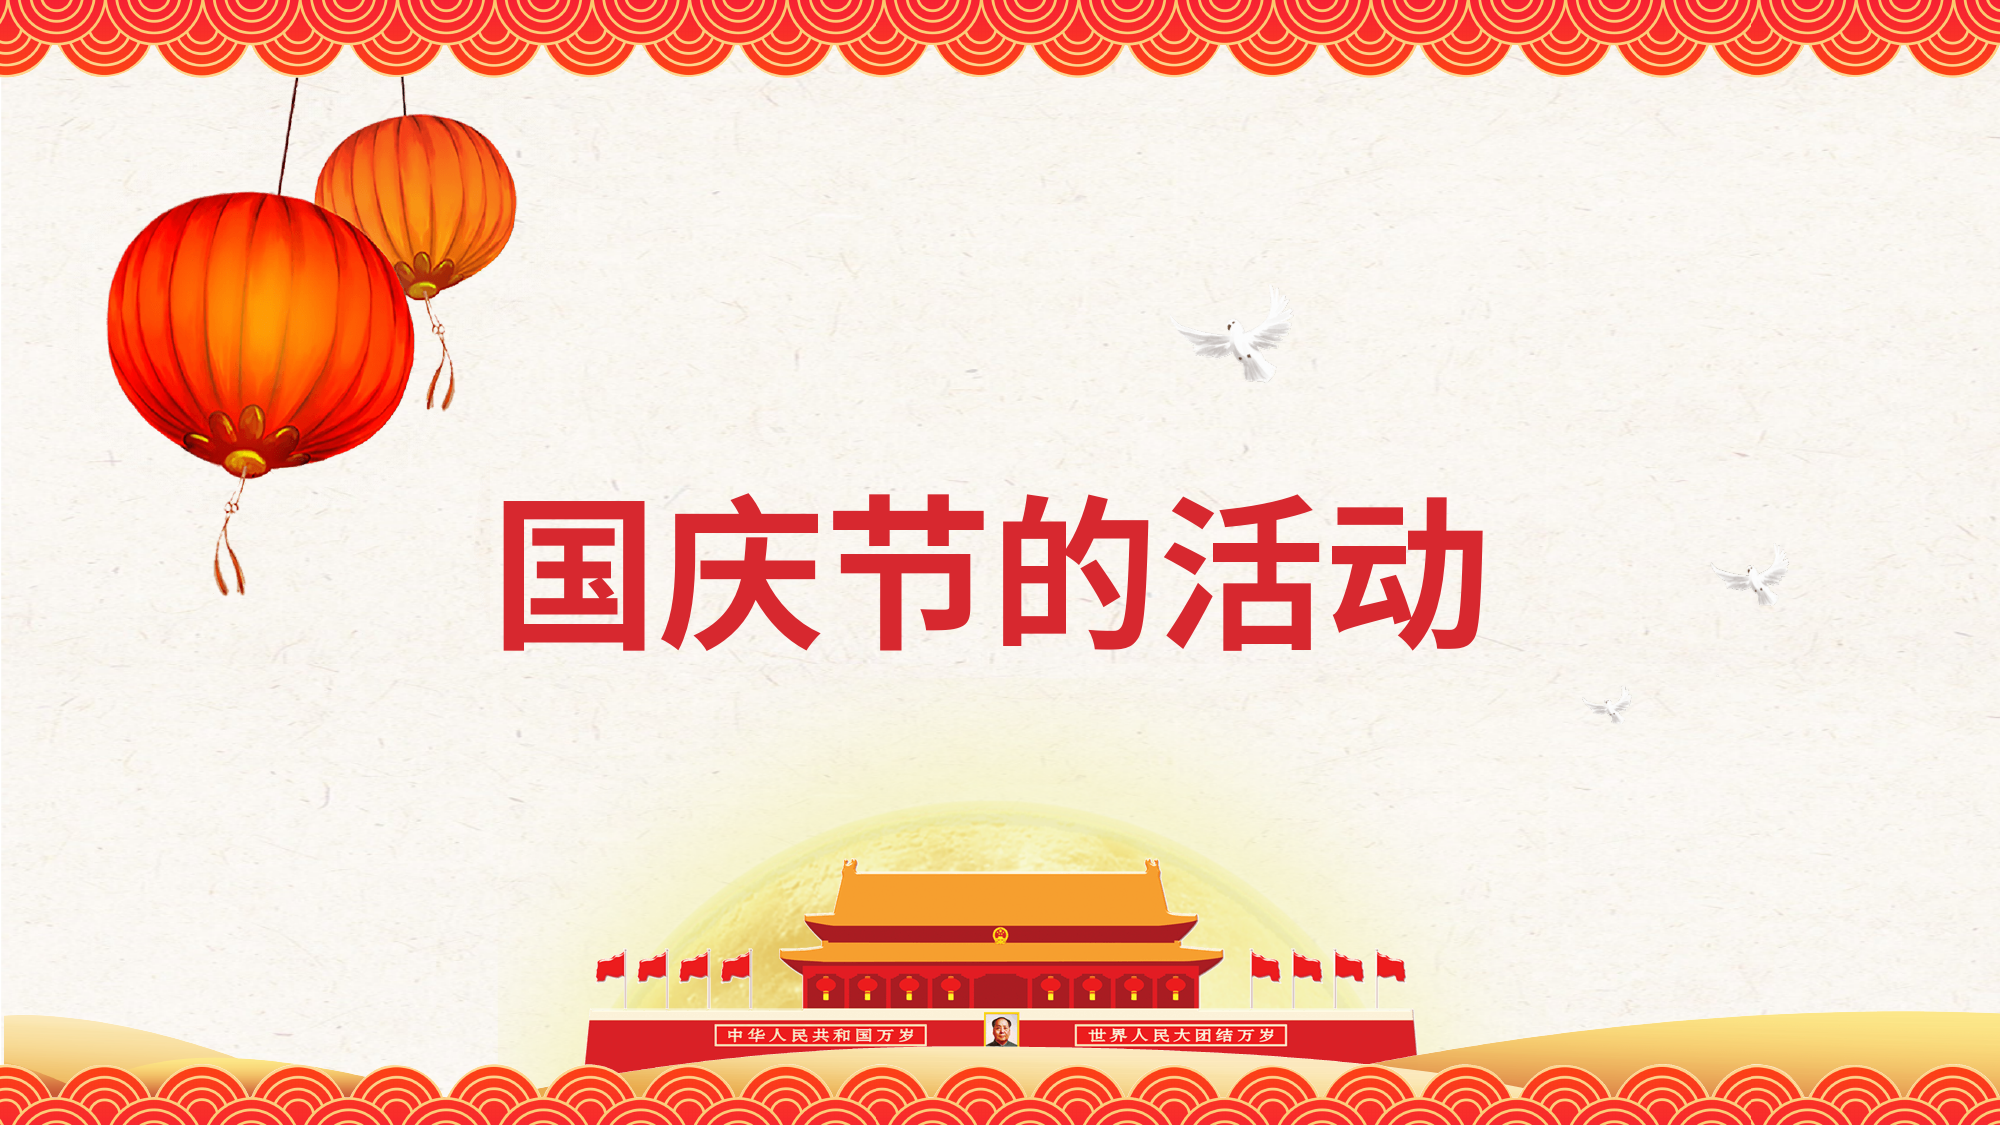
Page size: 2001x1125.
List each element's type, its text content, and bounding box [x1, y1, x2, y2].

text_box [0, 1064, 2000, 1125]
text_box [0, 0, 2000, 78]
text_box 国庆节的活动 [476, 462, 1170, 678]
picture [0, 78, 2000, 1064]
